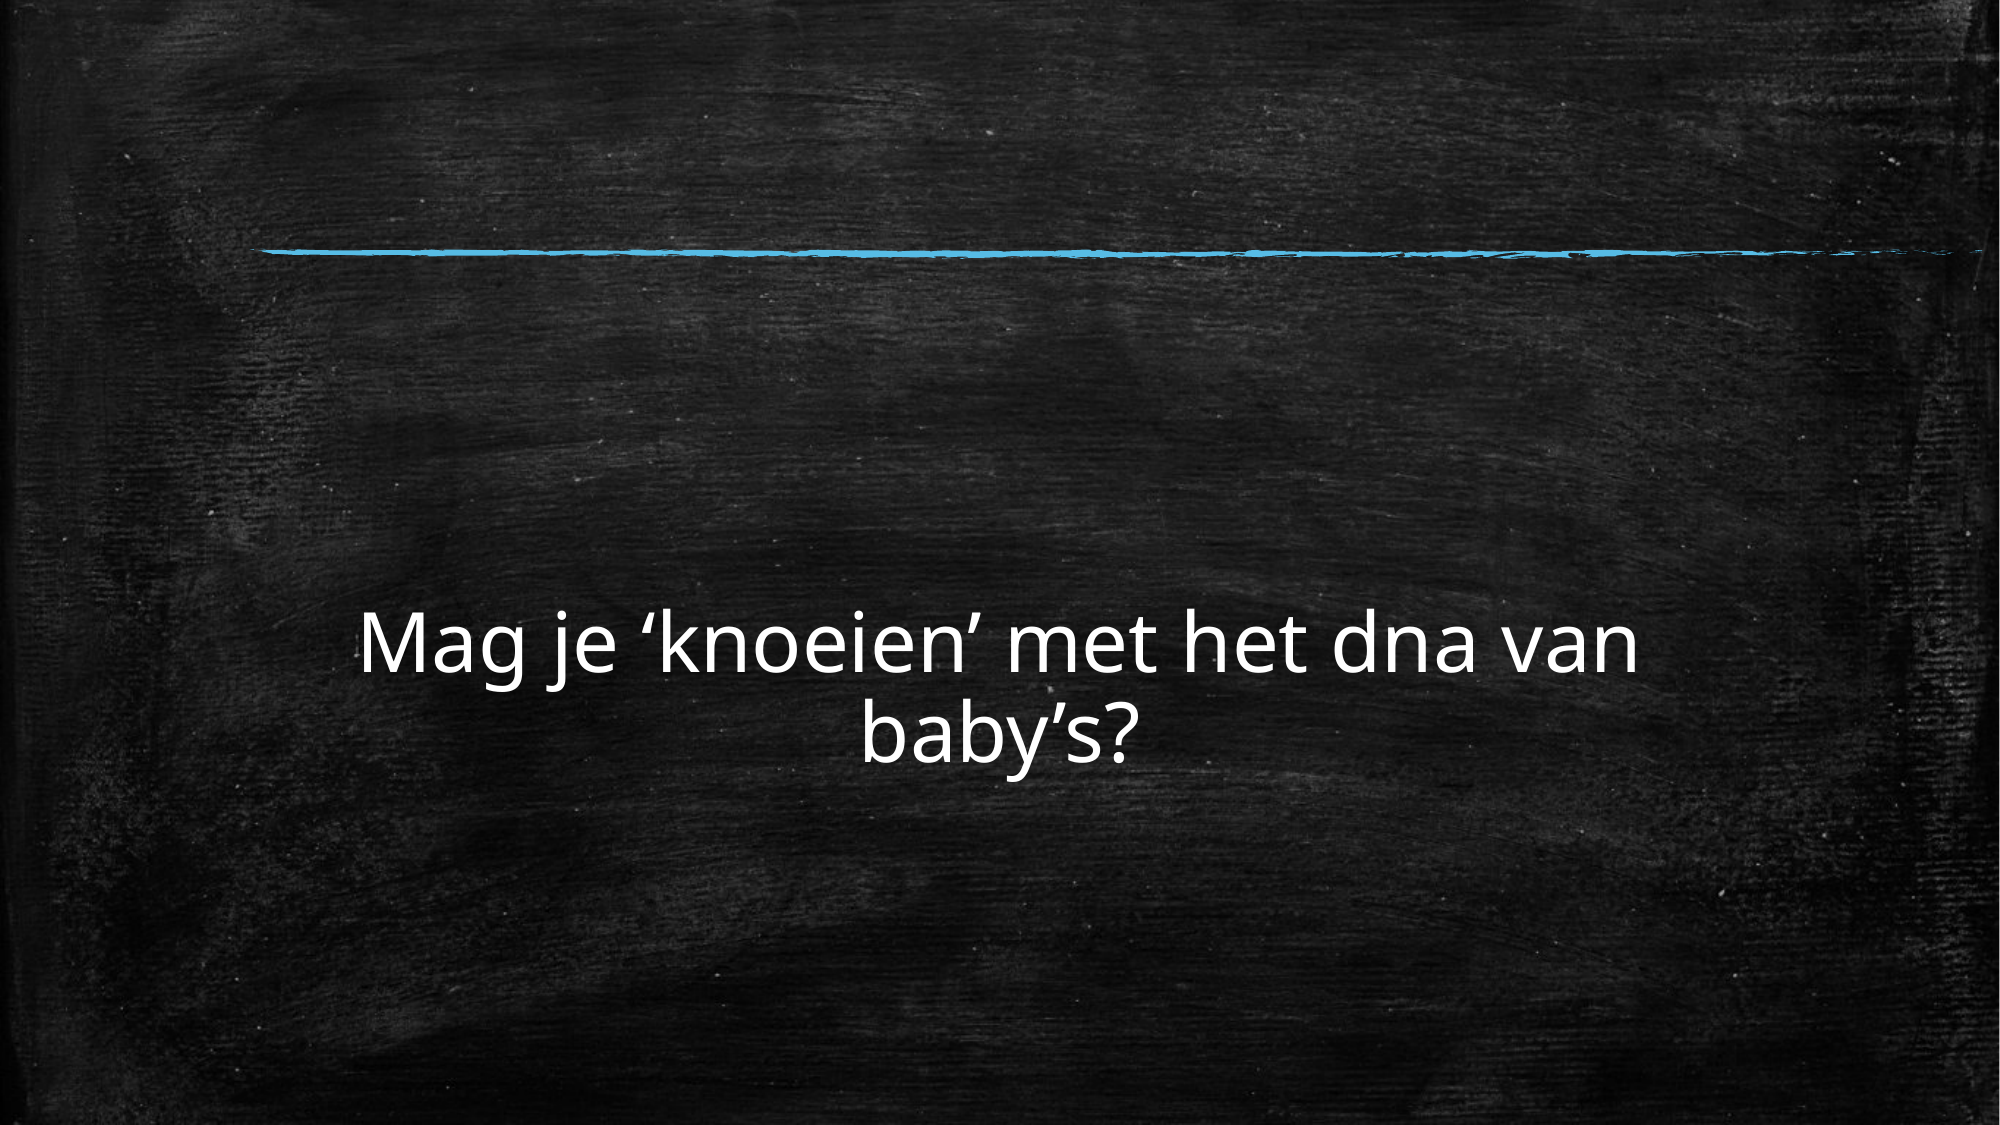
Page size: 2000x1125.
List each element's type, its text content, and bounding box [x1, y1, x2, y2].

list Mag je ‘knoeien’ met het dna van baby’s? [249, 312, 1750, 1013]
